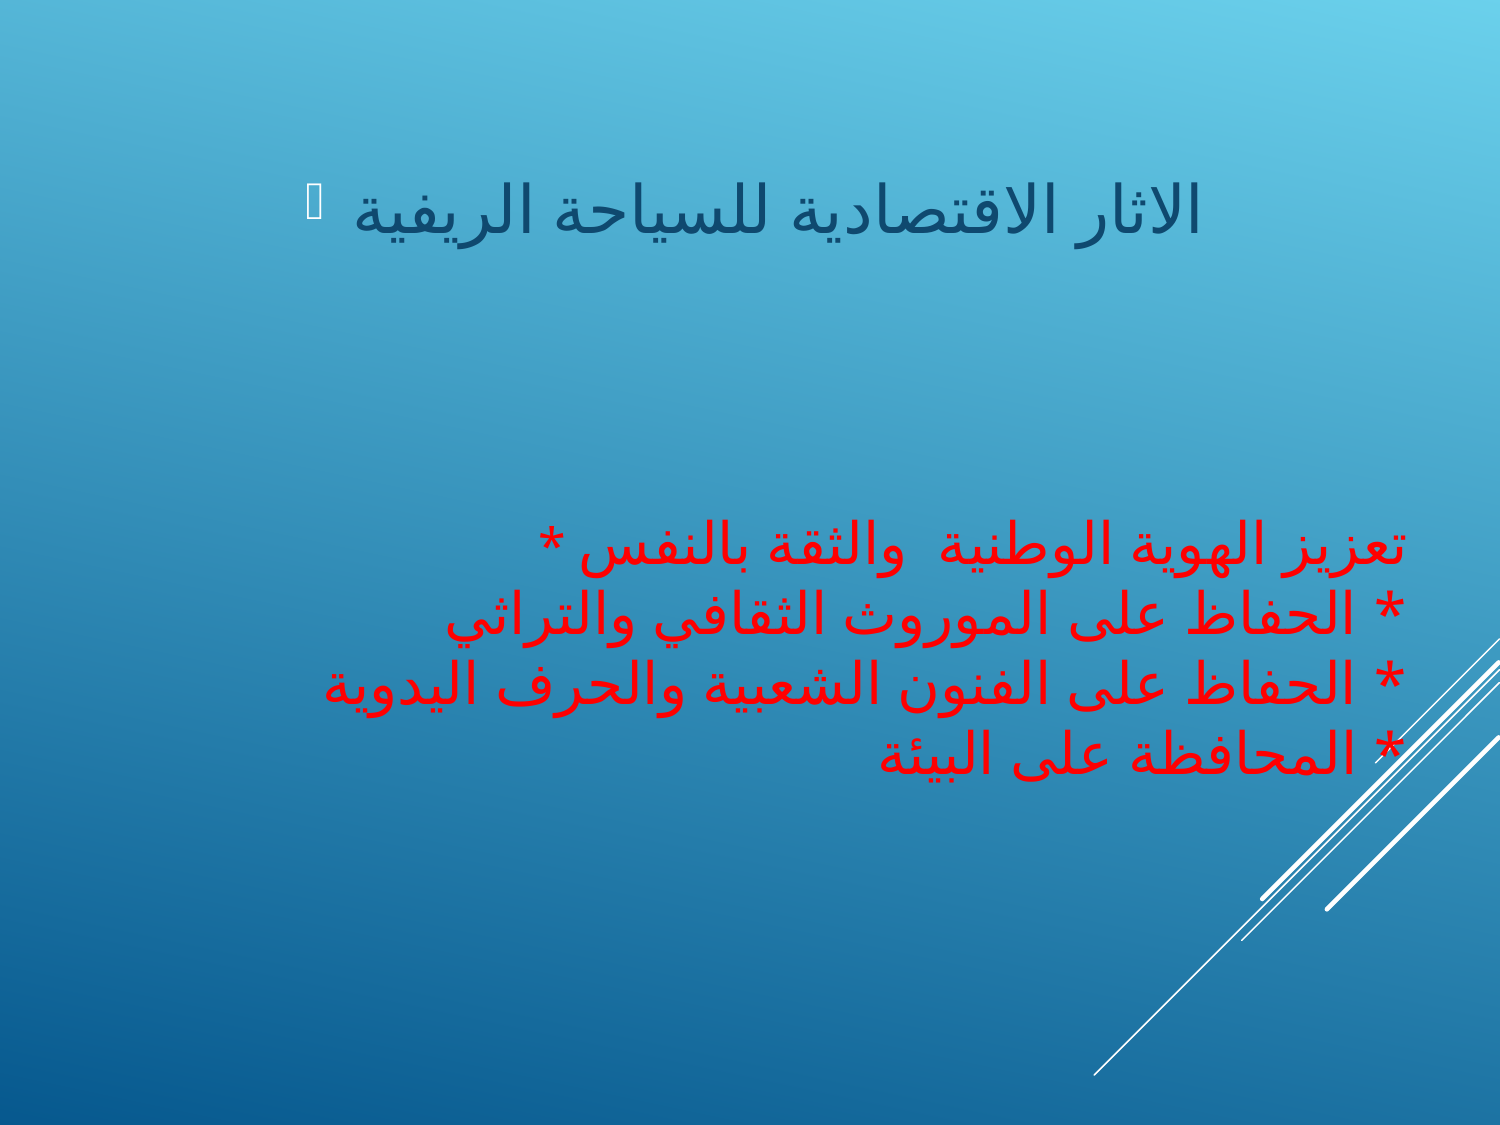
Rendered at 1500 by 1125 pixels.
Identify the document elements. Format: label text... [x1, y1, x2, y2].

title * تعزيز الهوية الوطنية والثقة بالنفس * الحفاظ على الموروث الثقافي والتراثي * الحفاظ على الفنون الشعبية والحرف اليدوية * المحافظة على البيئة [87, 385, 1424, 988]
list الاثار الاقتصادية للسياحة الريفية [87, 87, 1424, 327]
